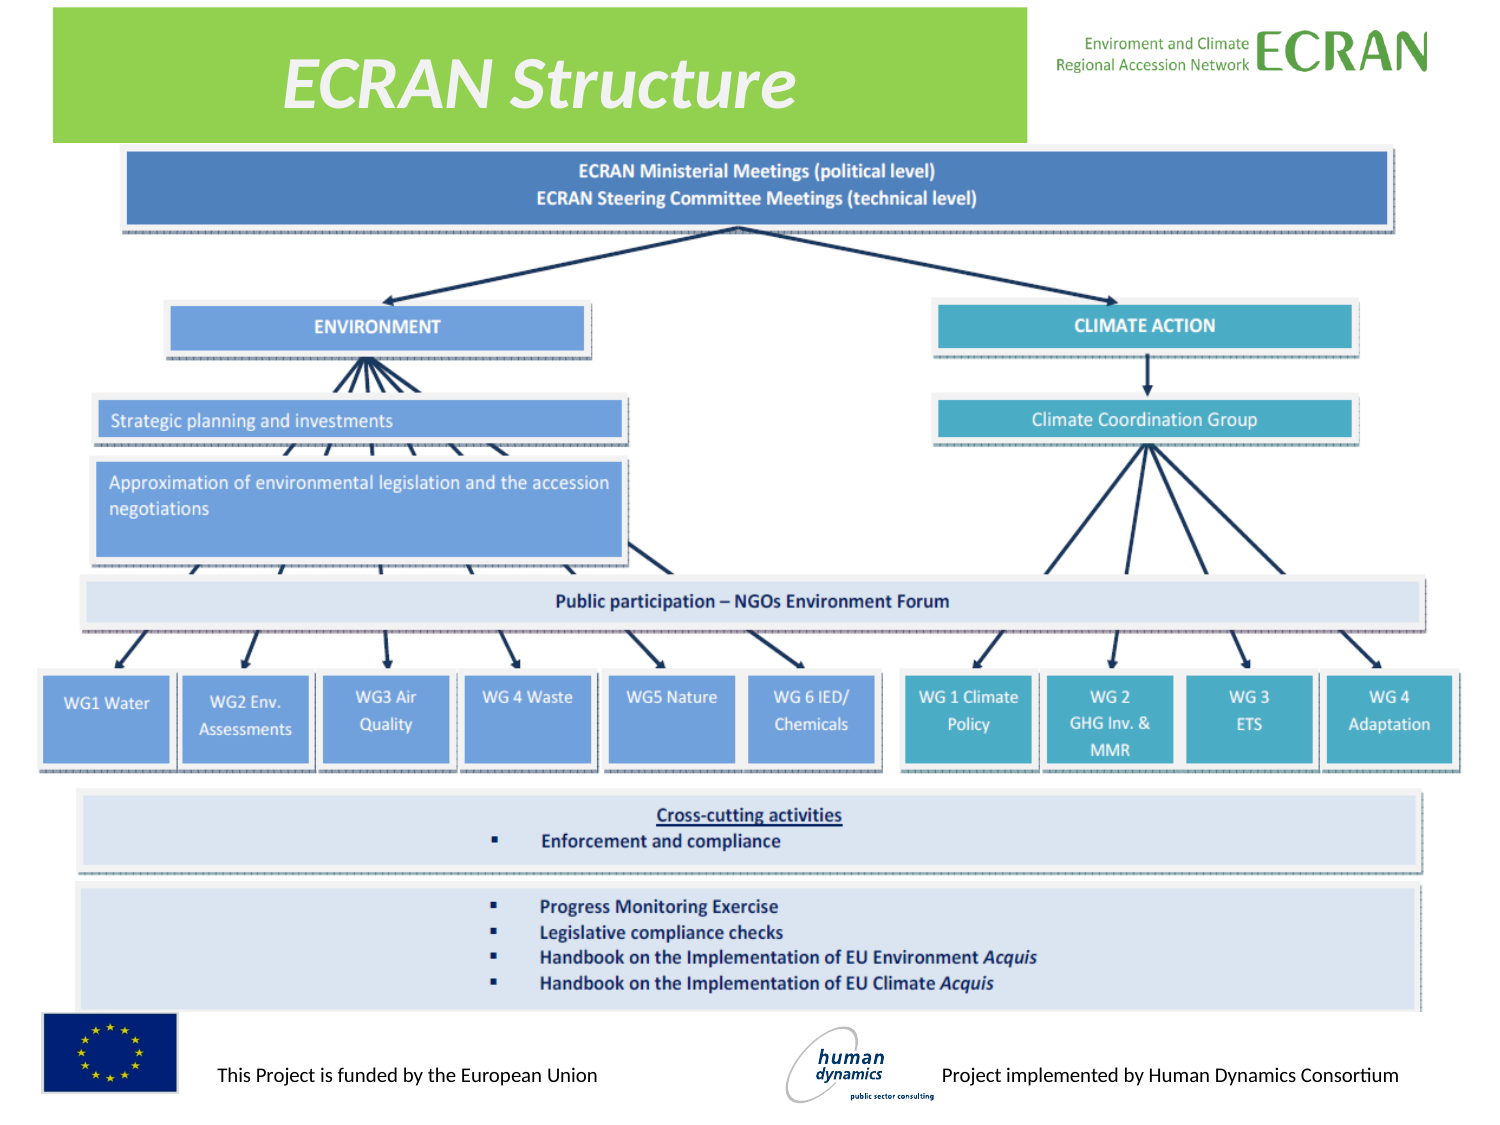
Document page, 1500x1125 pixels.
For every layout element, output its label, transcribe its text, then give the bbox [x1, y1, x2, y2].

picture [41, 1012, 179, 1094]
title ECRAN Structure [53, 7, 1028, 142]
picture [1057, 30, 1427, 73]
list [29, 143, 1477, 1012]
